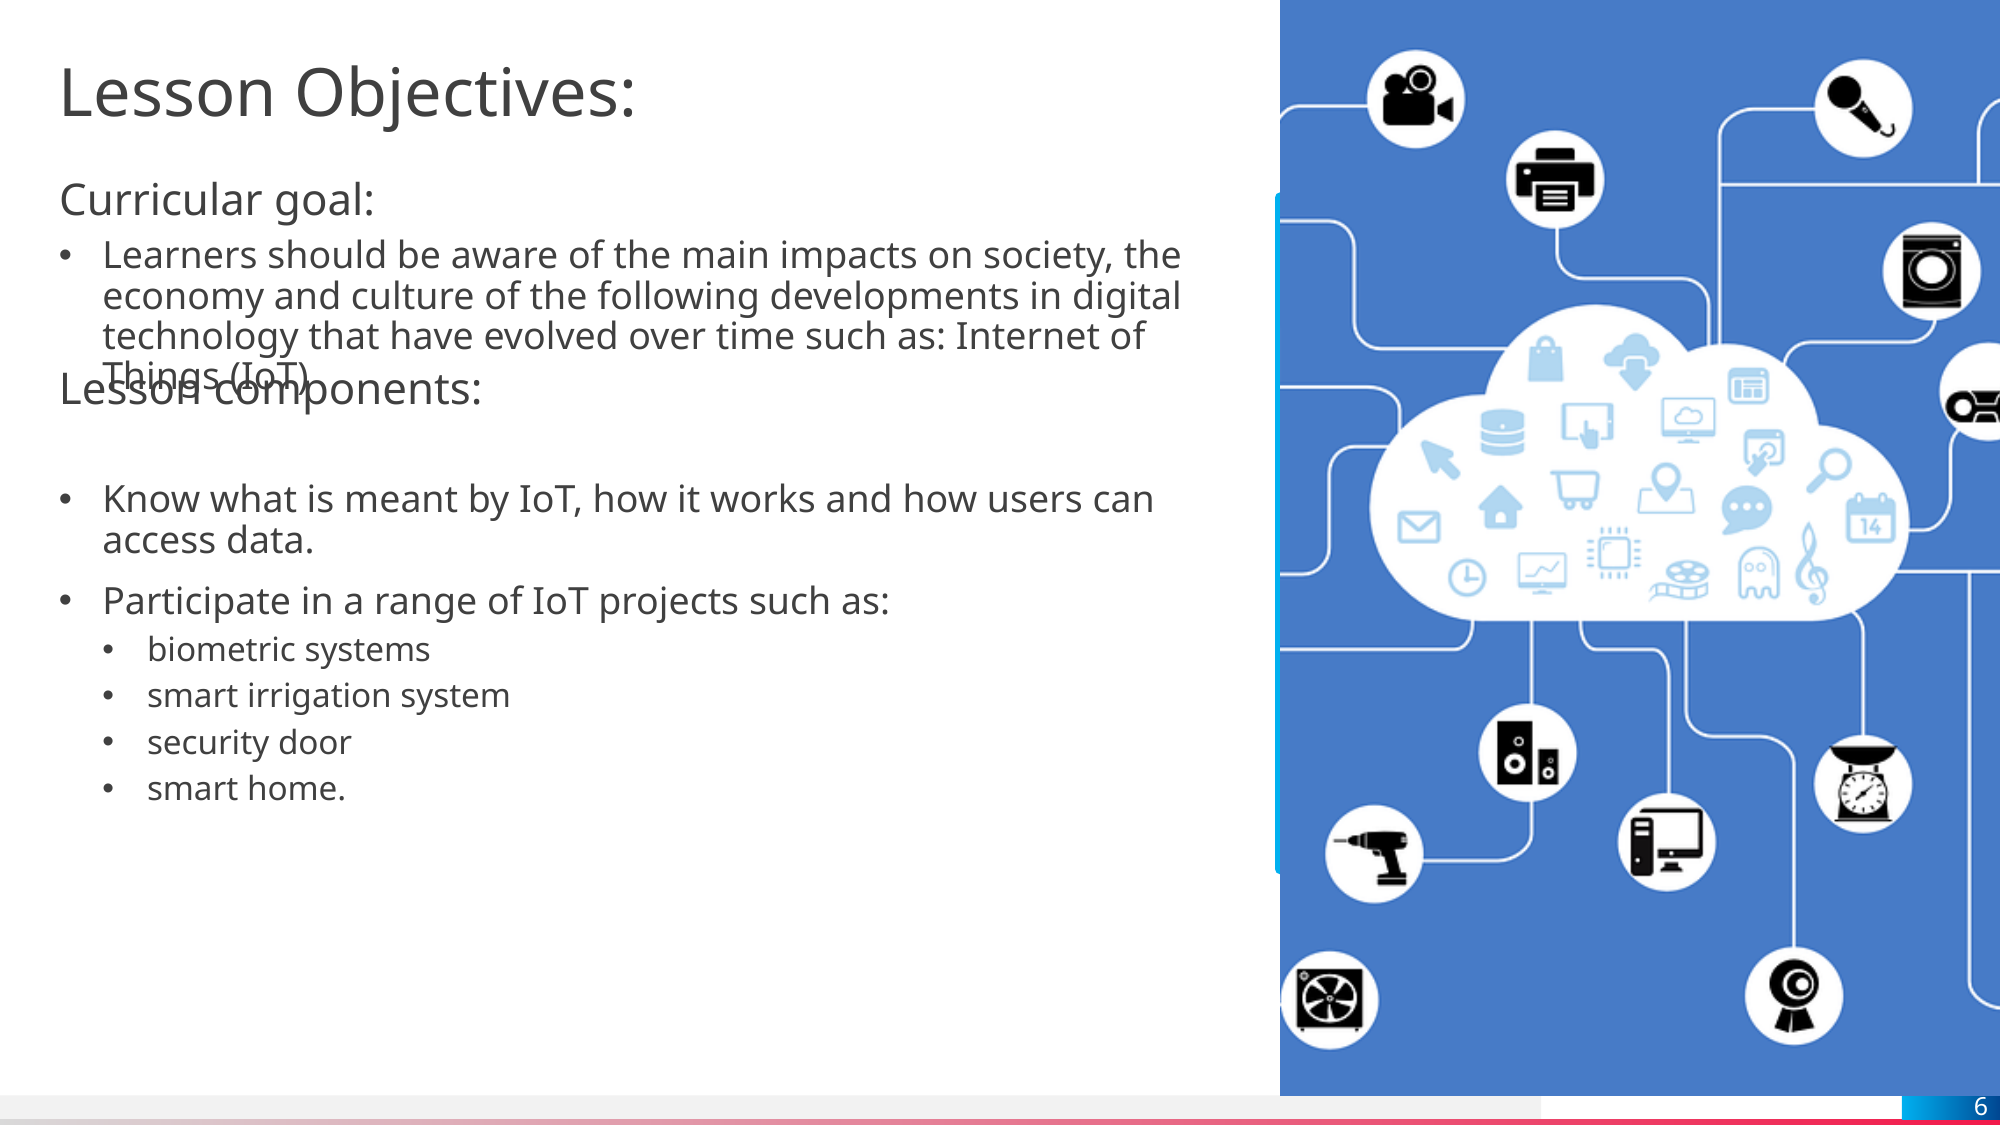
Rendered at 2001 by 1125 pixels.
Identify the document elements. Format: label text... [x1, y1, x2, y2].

picture [1280, 0, 2000, 1096]
list Learners should be aware of the main impacts on society, the economy and culture of the following developments in digital technology that have evolved over time such as: Internet of Things (IoT) Know what is meant by IoT, how it works and how users can access data. Participate in a range of IoT projects such as: biometric systems smart irrigation system security door smart home. [59, 236, 1207, 366]
slide_number 6 [1901, 1096, 2000, 1120]
list Curricular goal: [59, 177, 1207, 236]
text_box Lesson components: [58, 366, 1207, 426]
list Learners should be aware of the main impacts on society, the economy and culture of the following developments in digital technology that have evolved over time such as: Internet of Things (IoT) Know what is meant by IoT, how it works and how users can access data. Participate in a range of IoT projects such as: biometric systems smart irrigation system security door smart home. [59, 426, 1207, 975]
title Lesson Objectives: [59, 59, 1207, 148]
